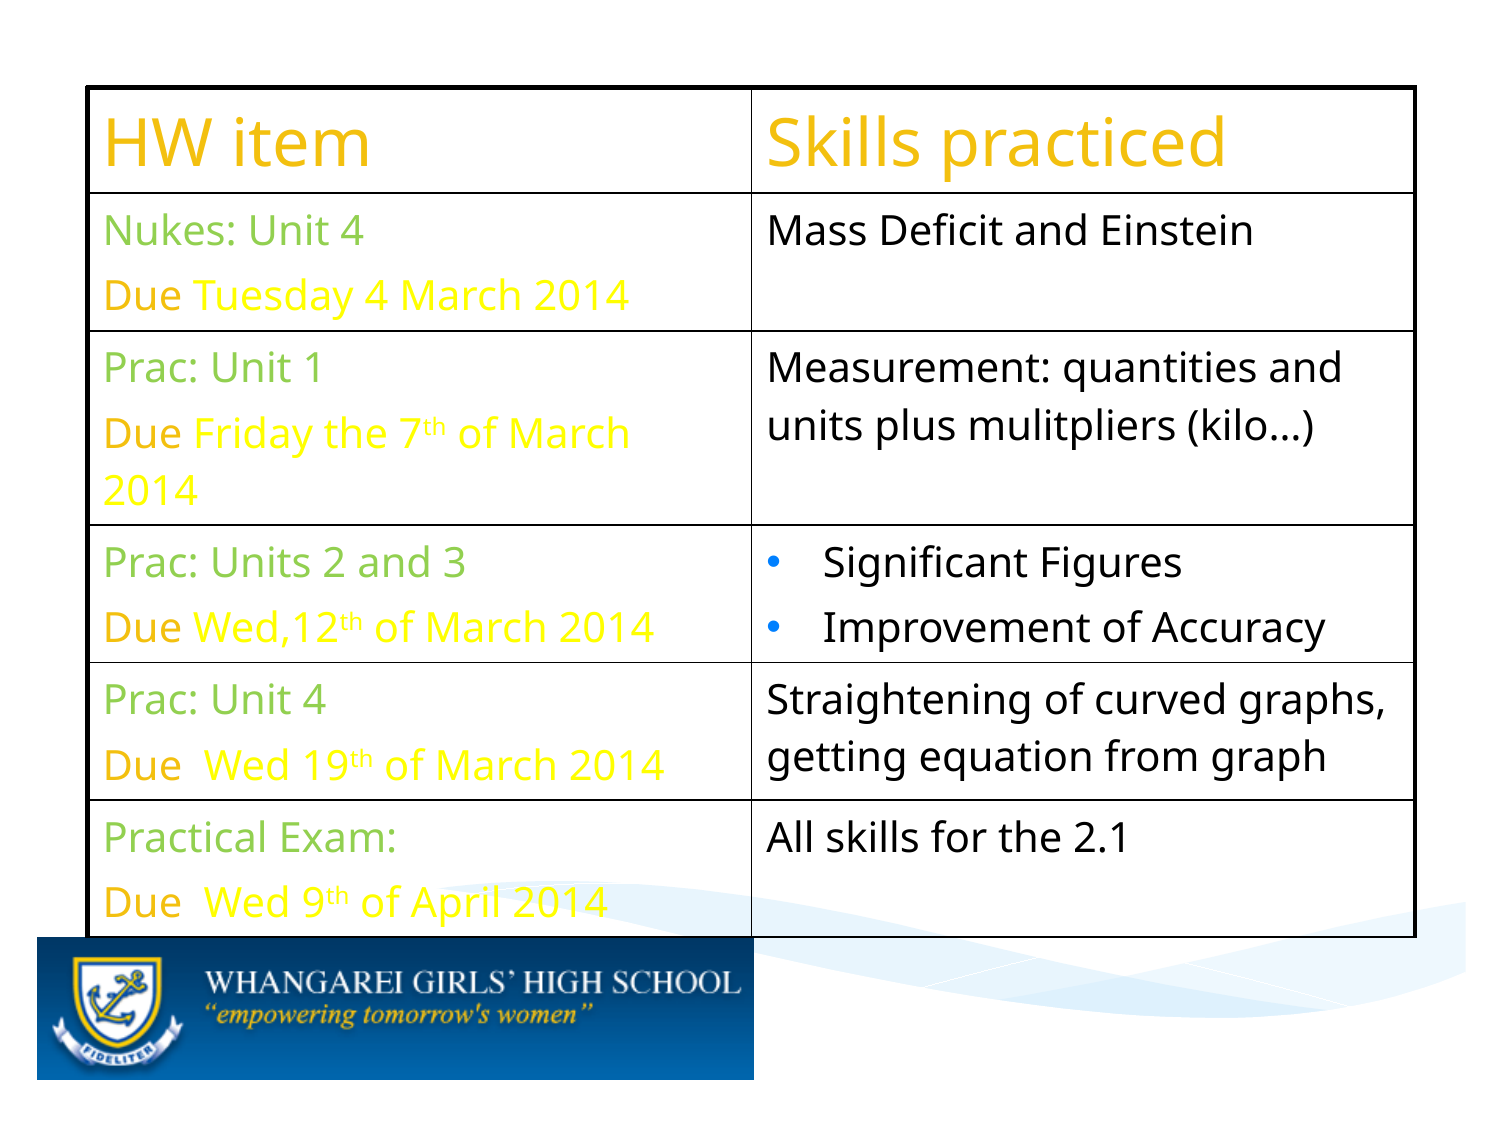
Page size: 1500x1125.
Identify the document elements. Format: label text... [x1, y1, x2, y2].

table_cell Prac: Unit 1 Due Friday the 7th of March 2014 [90, 332, 751, 524]
table_cell Nukes: Unit 4 Due Tuesday 4 March 2014 [90, 194, 751, 330]
table_cell Prac: Units 2 and 3 Due Wed,12th of March 2014 [90, 526, 751, 662]
picture [37, 937, 754, 1080]
table_cell Significant Figures Improvement of Accuracy [752, 526, 1413, 662]
table_cell Straightening of curved graphs, getting equation from graph [752, 663, 1413, 799]
table_cell Prac: Unit 4 Due Wed 19th of March 2014 [90, 663, 751, 799]
table_header HW item [90, 90, 751, 192]
table_cell Mass Deficit and Einstein [752, 194, 1413, 330]
table_cell Practical Exam: Due Wed 9th of April 2014 [90, 801, 751, 935]
table_header Skills practiced [752, 90, 1413, 192]
table_cell Measurement: quantities and units plus mulitpliers (kilo…) [752, 332, 1413, 524]
table_cell All skills for the 2.1 [752, 801, 1413, 936]
